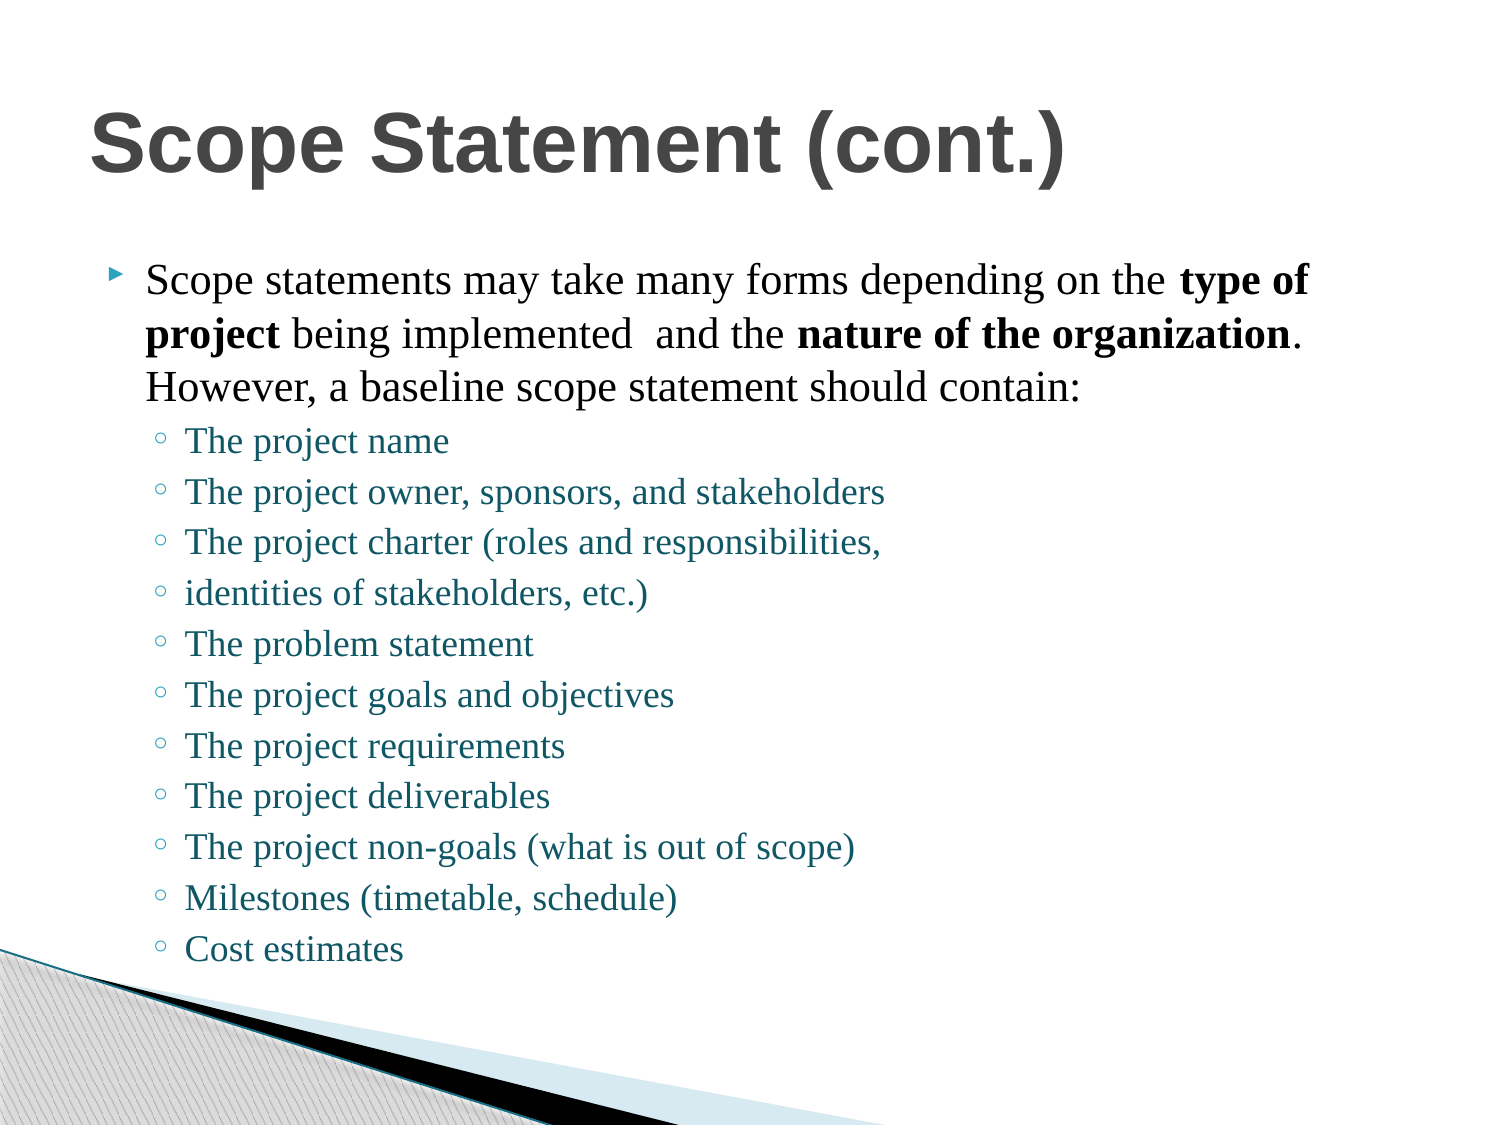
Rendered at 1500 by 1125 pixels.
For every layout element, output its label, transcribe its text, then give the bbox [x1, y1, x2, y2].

title Scope Statement (cont.) [75, 45, 1425, 233]
list Scope statements may take many forms depending on the type of project being implemented and the nature of the organization. However, a baseline scope statement should contain: The project name The project owner, sponsors, and stakeholders The project charter (roles and responsibilities, identities of stakeholders, etc.) The problem statement The project goals and objectives The project requirements The project deliverables The project non-goals (what is out of scope) Milestones (timetable, schedule) Cost estimates [75, 243, 1425, 986]
